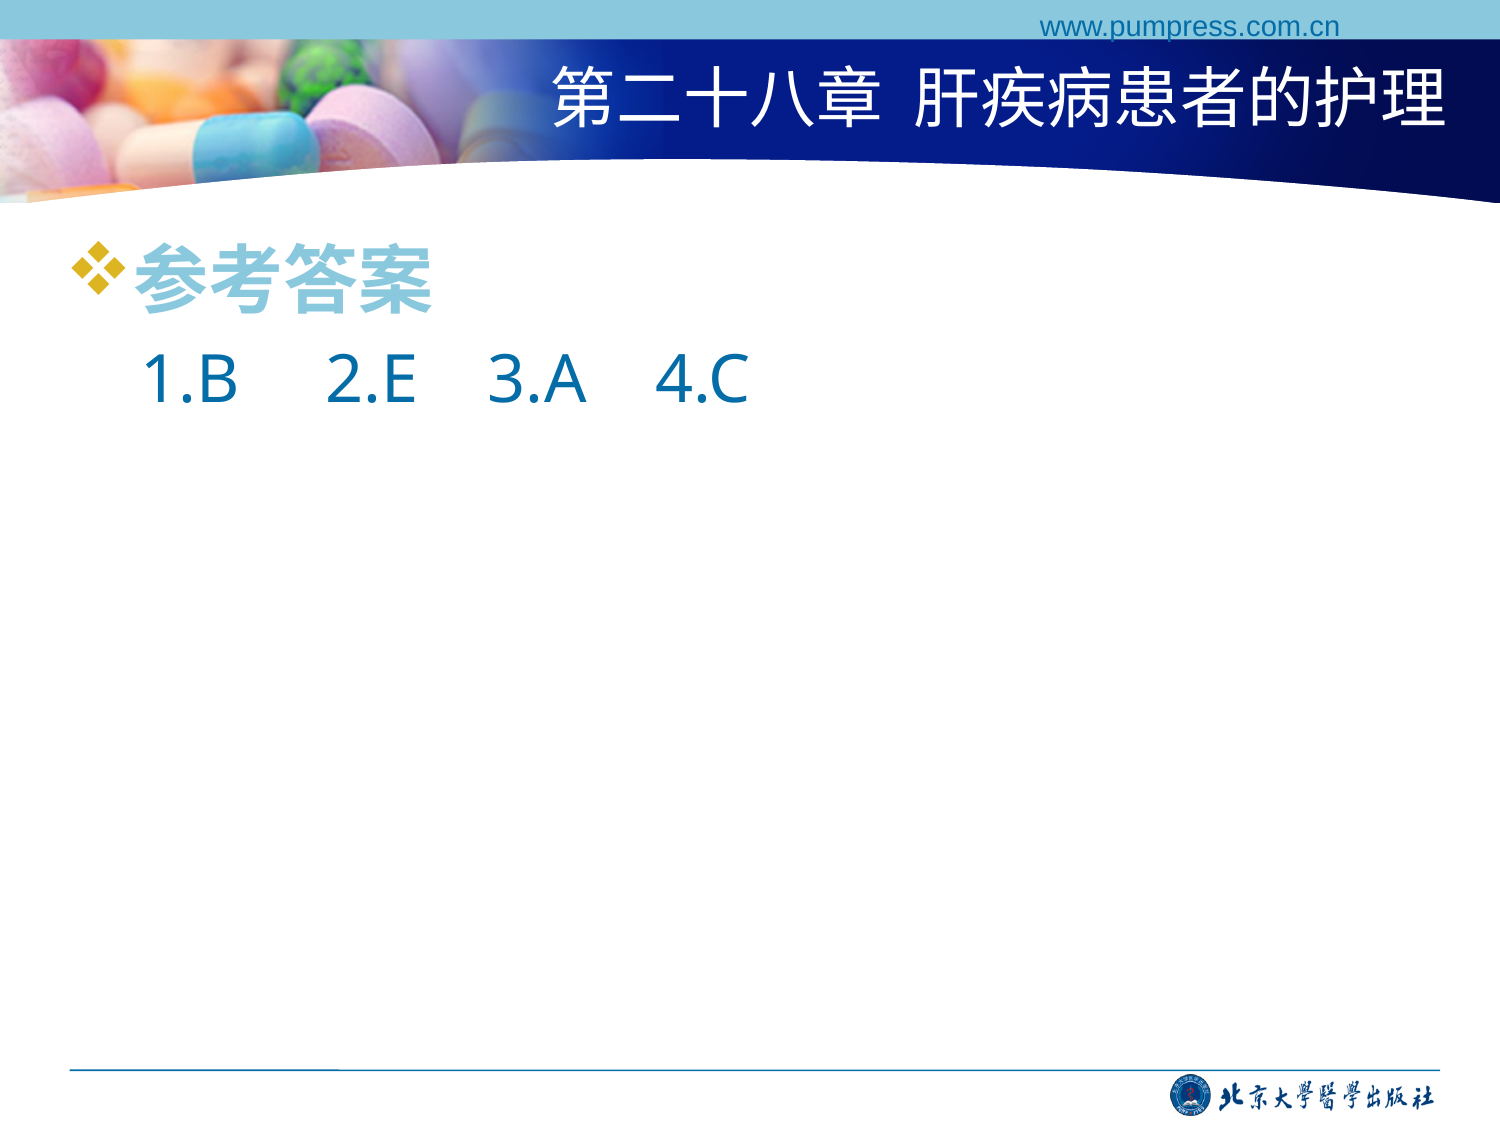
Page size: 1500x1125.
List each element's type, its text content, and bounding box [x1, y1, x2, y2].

slide_number www.pumpress.com.cn [1025, 0, 1463, 38]
title 第二十八章 肝疾病患者的护理 [137, 49, 1463, 143]
picture [1170, 1074, 1436, 1118]
list 参考答案 1.B 2.E 3.A 4.C [49, 224, 1463, 1026]
picture [0, 40, 1500, 203]
